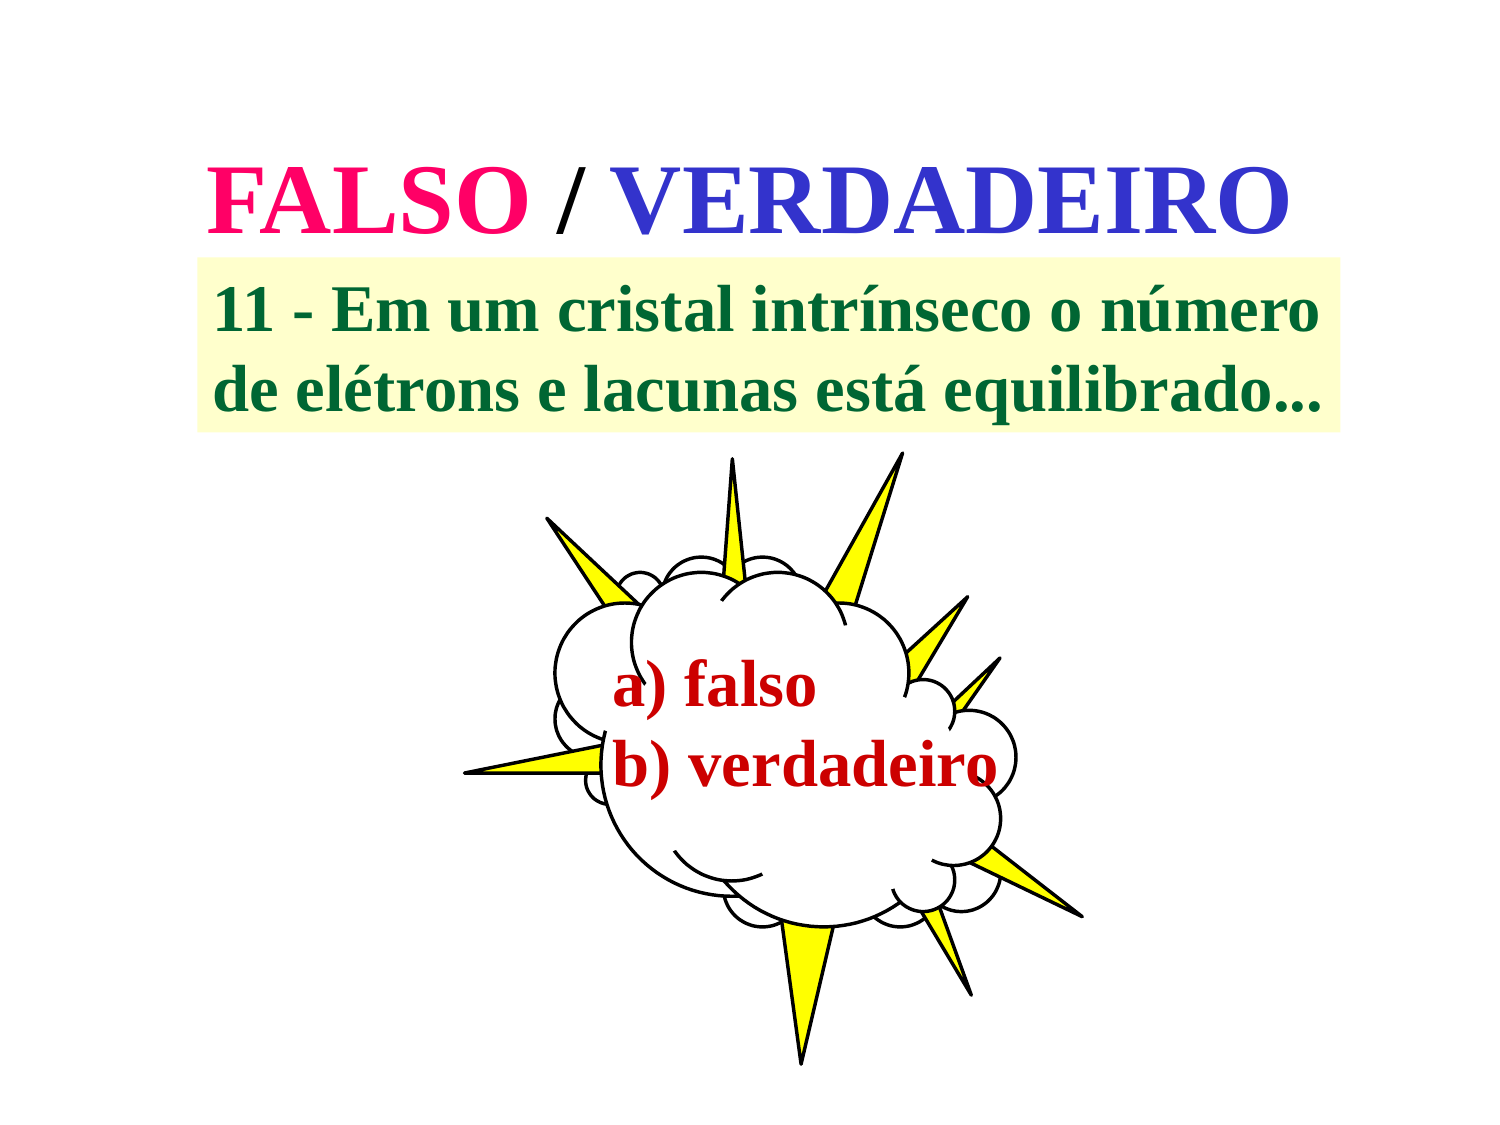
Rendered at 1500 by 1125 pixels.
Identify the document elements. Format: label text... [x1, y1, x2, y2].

text_box 11 - Em um cristal intrínseco o número de elétrons e lacunas está equilibrado... [197, 257, 1341, 433]
title FALSO / VERDADEIRO [112, 99, 1388, 288]
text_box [461, 449, 1088, 1070]
